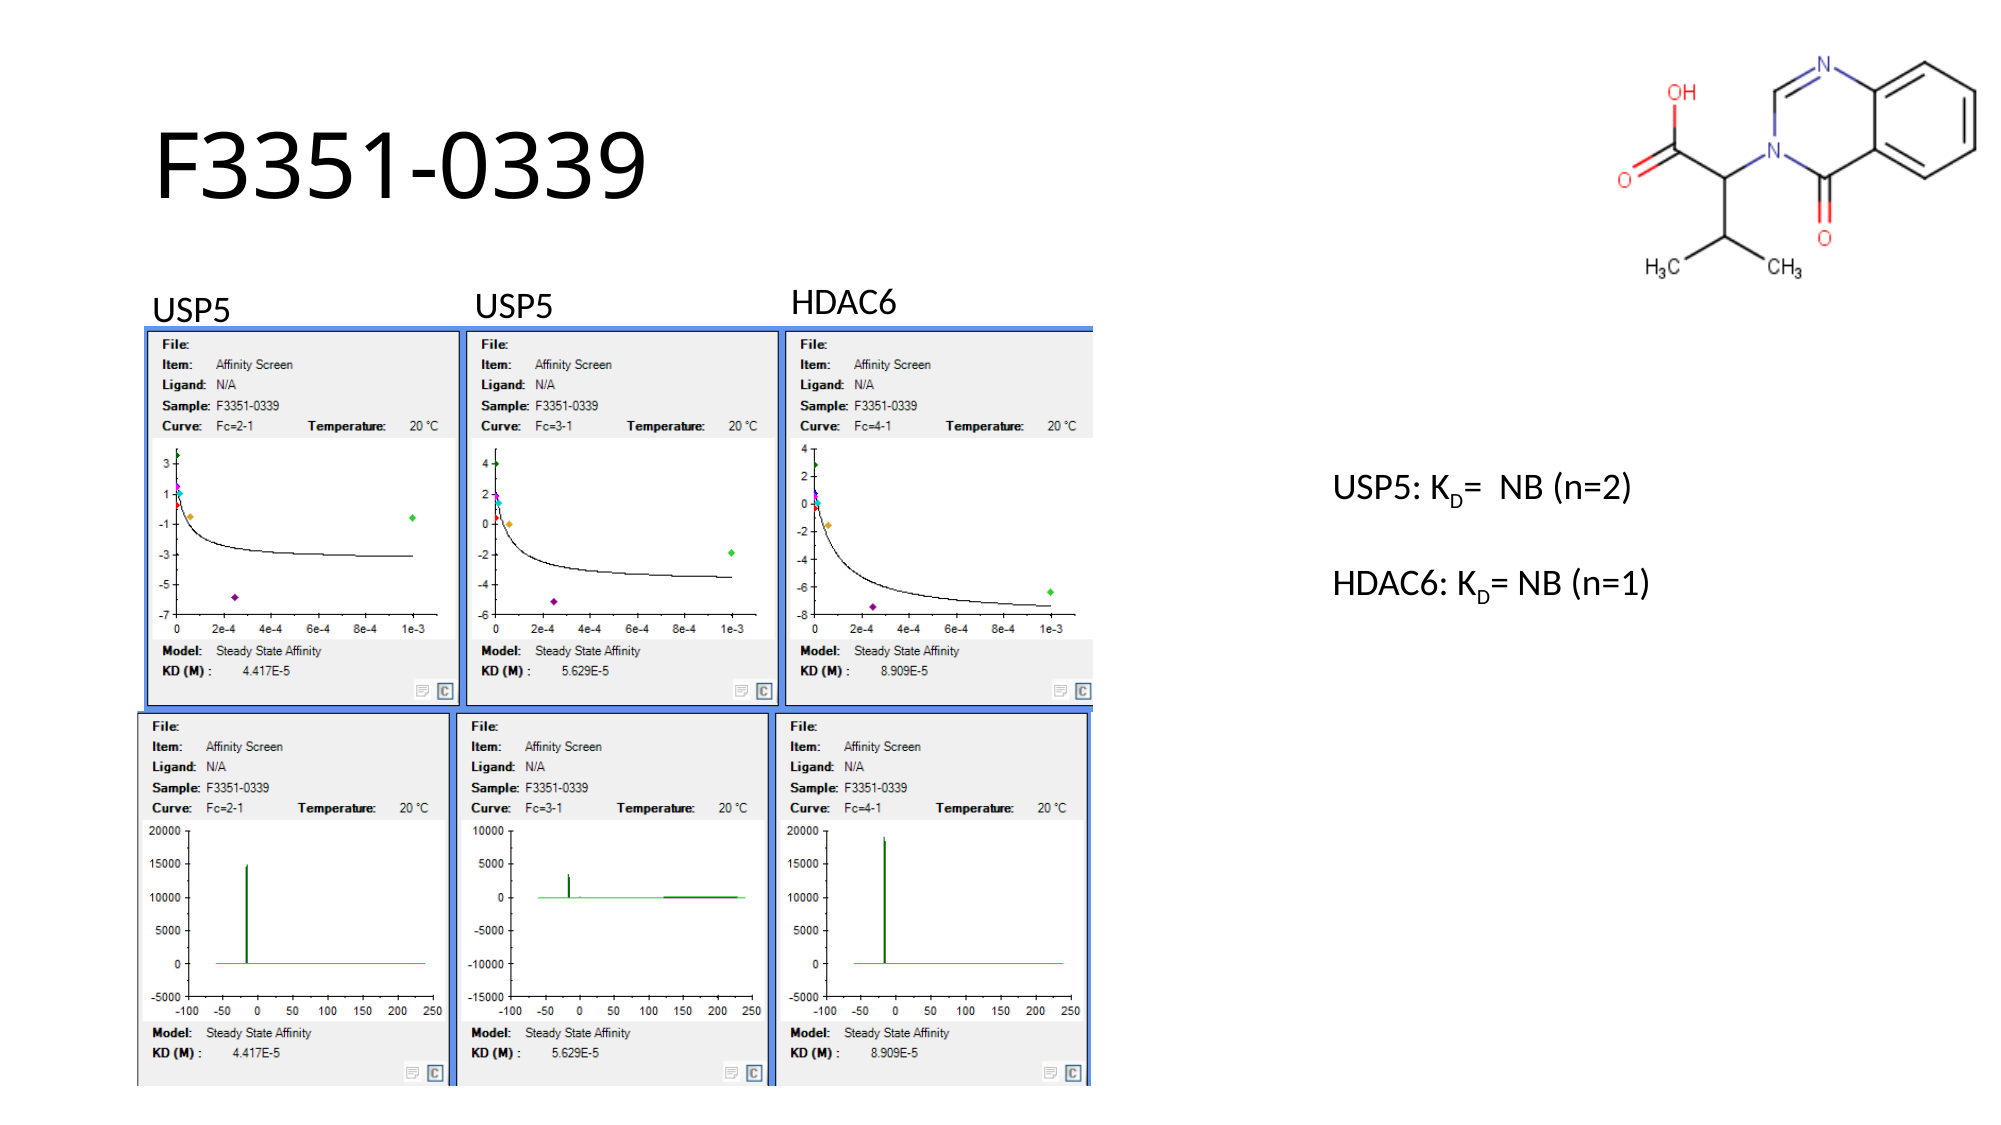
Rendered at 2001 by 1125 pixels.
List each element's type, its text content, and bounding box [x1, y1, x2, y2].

picture [137, 326, 1093, 1086]
text_box HDAC6 [776, 269, 958, 326]
text_box USP5 [137, 277, 320, 326]
text_box USP5: KD= NB (n=2) HDAC6: KD= NB (n=1) [1317, 454, 1841, 617]
picture [1578, 14, 2000, 323]
text_box USP5 [459, 273, 642, 326]
title F3351-0339 [137, 59, 1578, 278]
